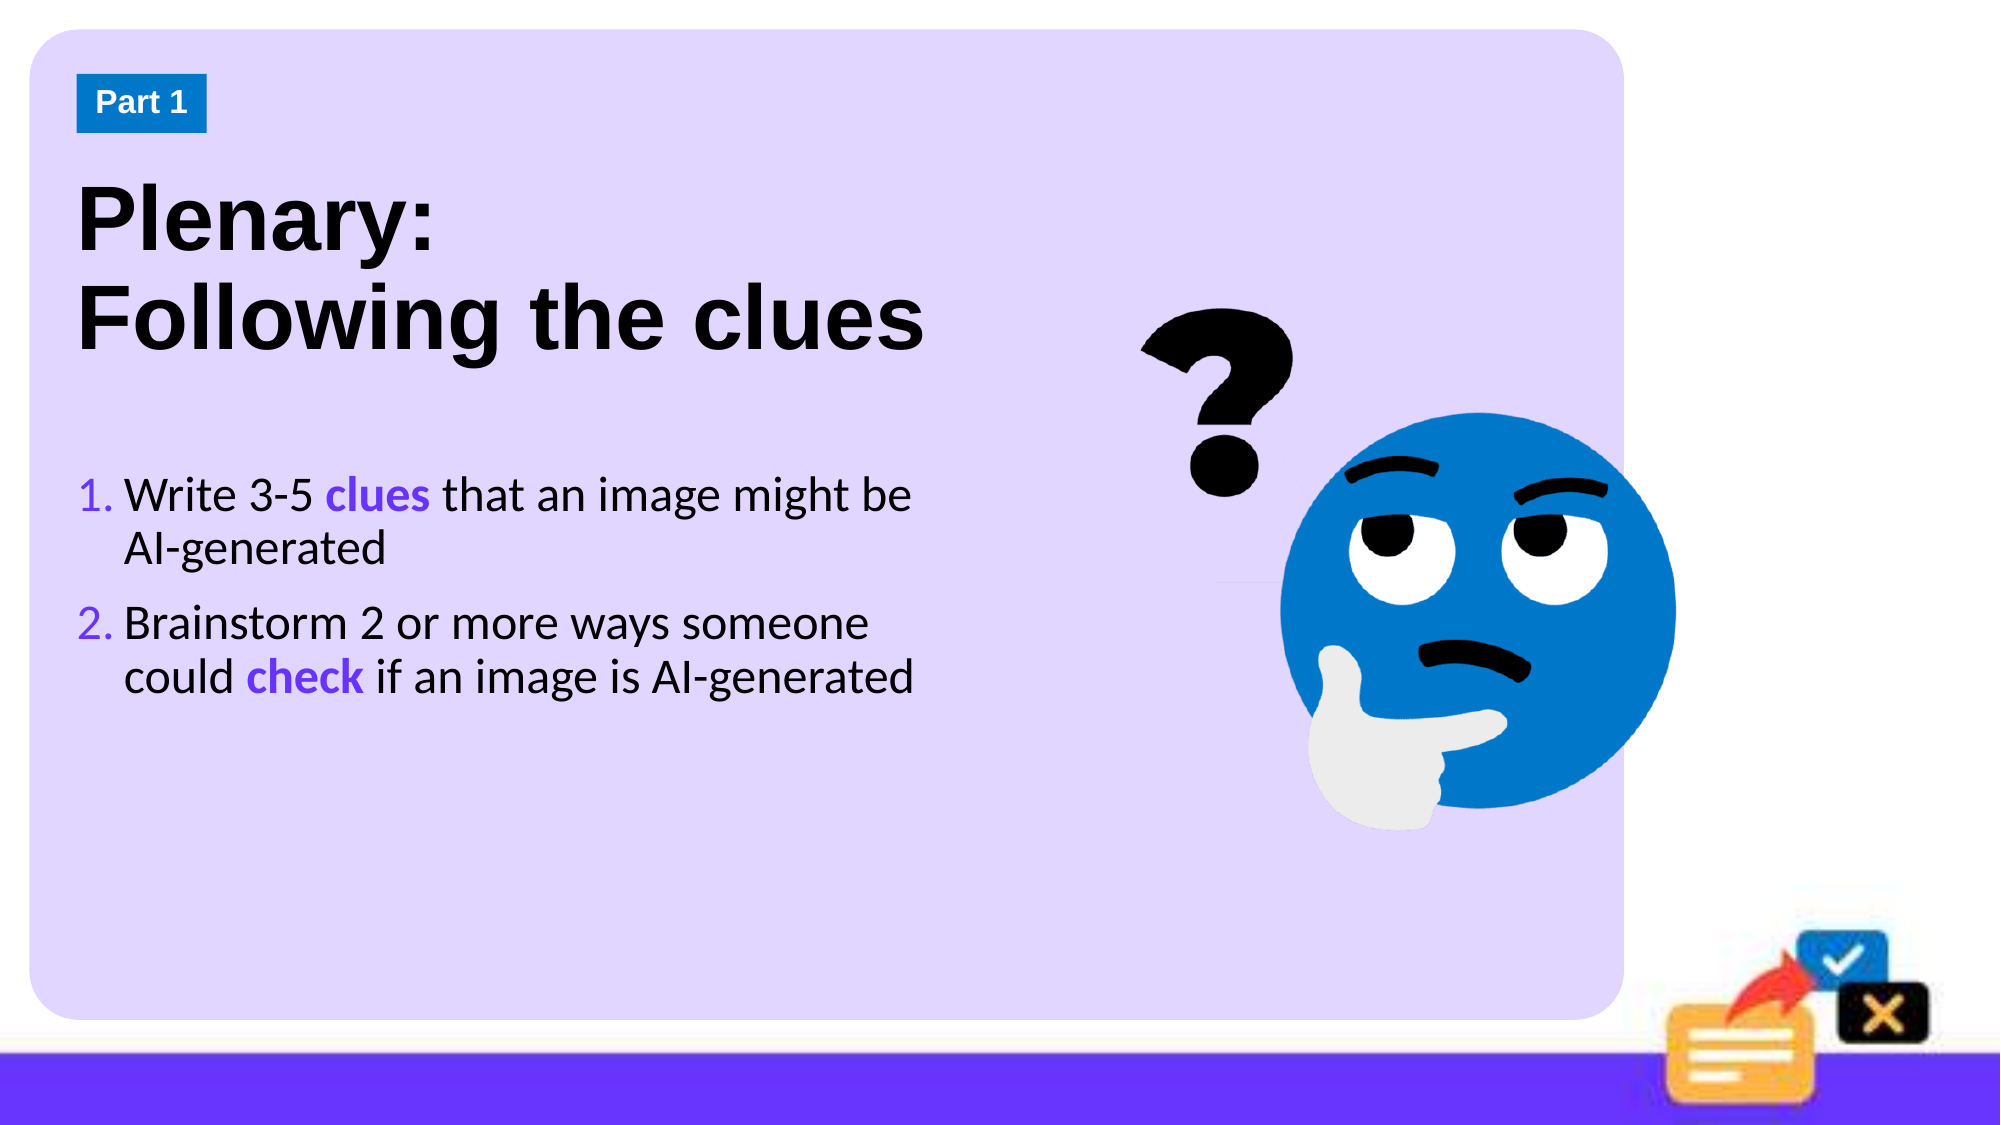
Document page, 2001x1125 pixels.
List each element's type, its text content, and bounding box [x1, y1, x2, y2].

text_box Write 3-5 clues that an image might be AI-generated Brainstorm 2 or more ways someone could check if an image is AI-generated [76, 467, 948, 779]
picture [0, 0, 2000, 1125]
text_box Part 1 [76, 73, 207, 133]
text_box [28, 28, 1625, 1021]
text_box Plenary: Following the clues [76, 171, 1358, 459]
